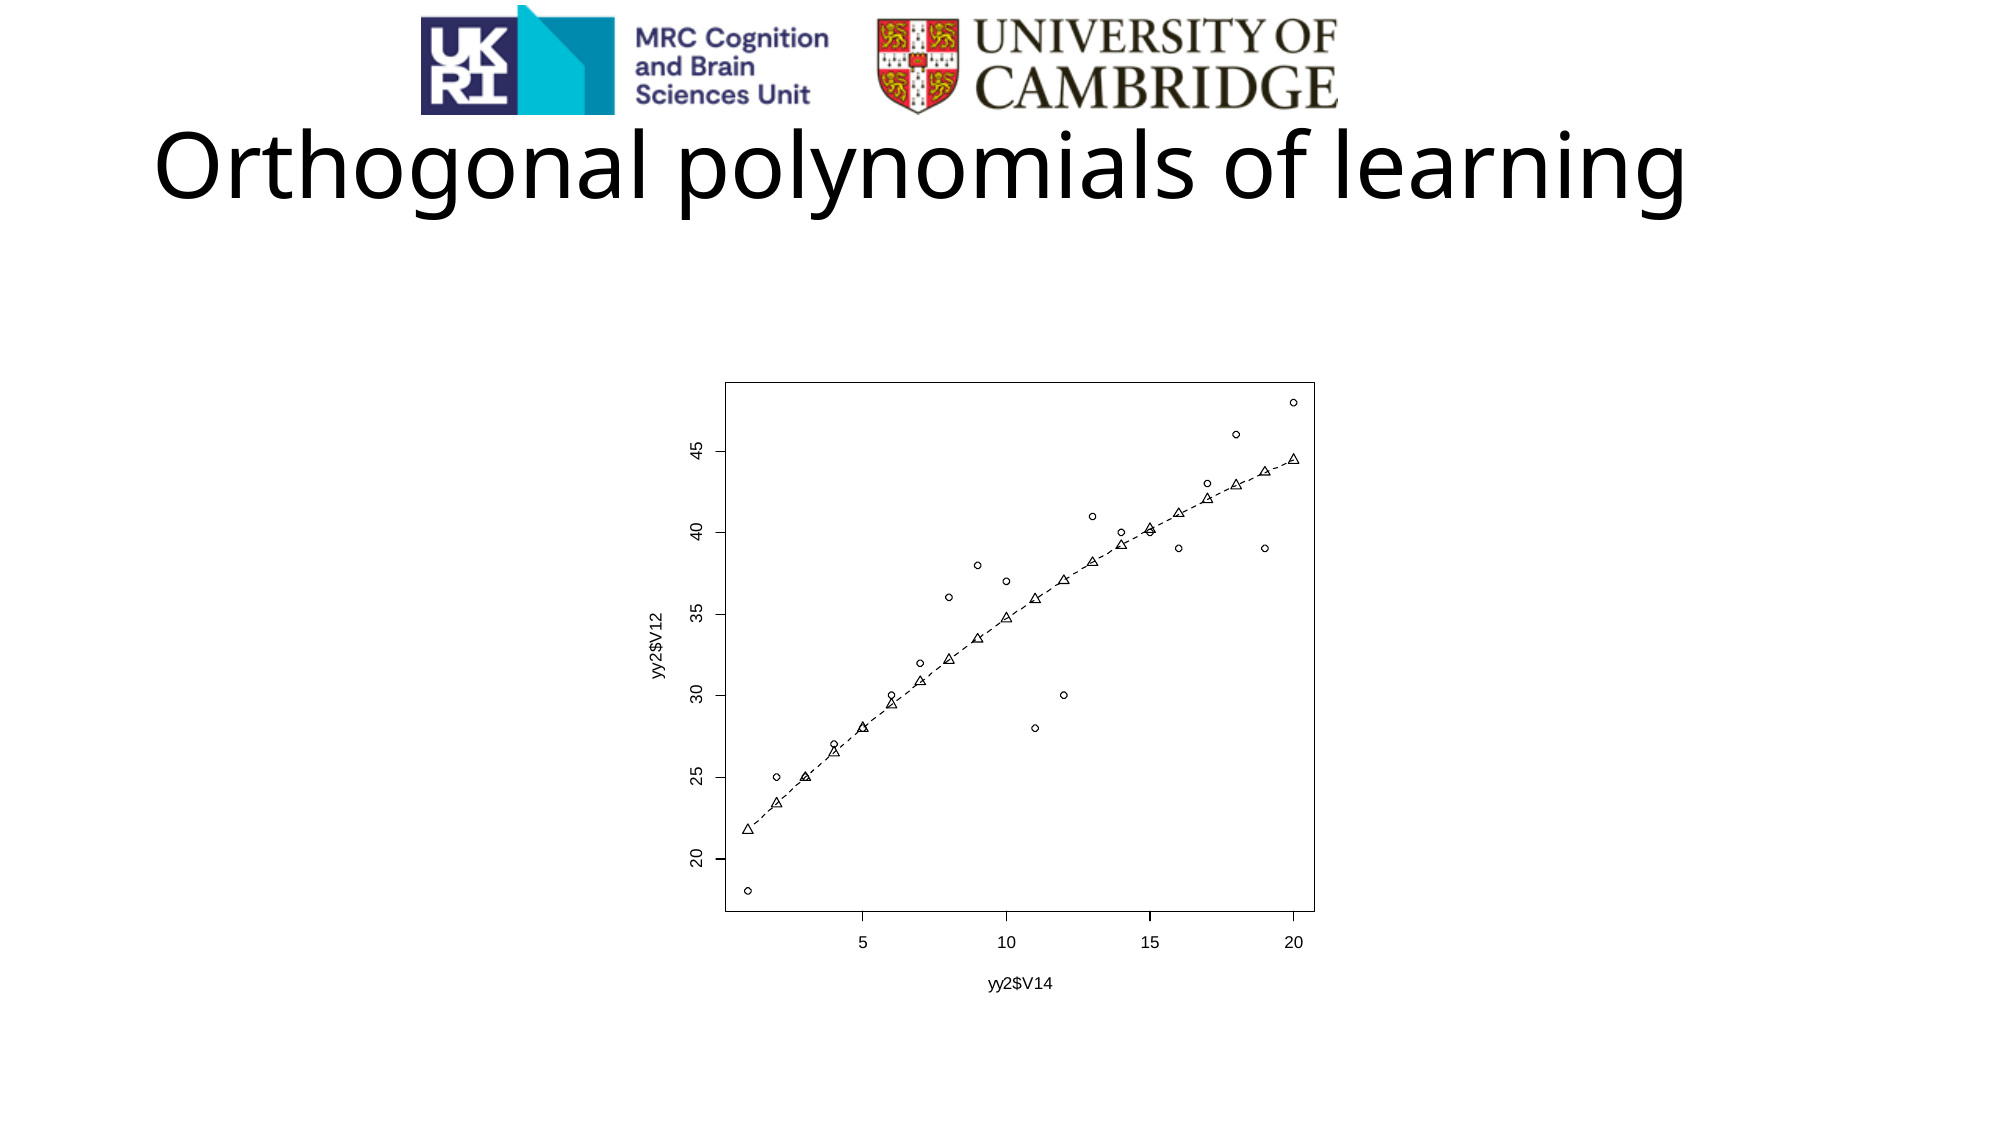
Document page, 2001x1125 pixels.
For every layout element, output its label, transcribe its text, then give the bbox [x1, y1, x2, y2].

title Orthogonal polynomials of learning [137, 59, 1863, 278]
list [642, 299, 1358, 1014]
picture [421, 5, 1338, 59]
